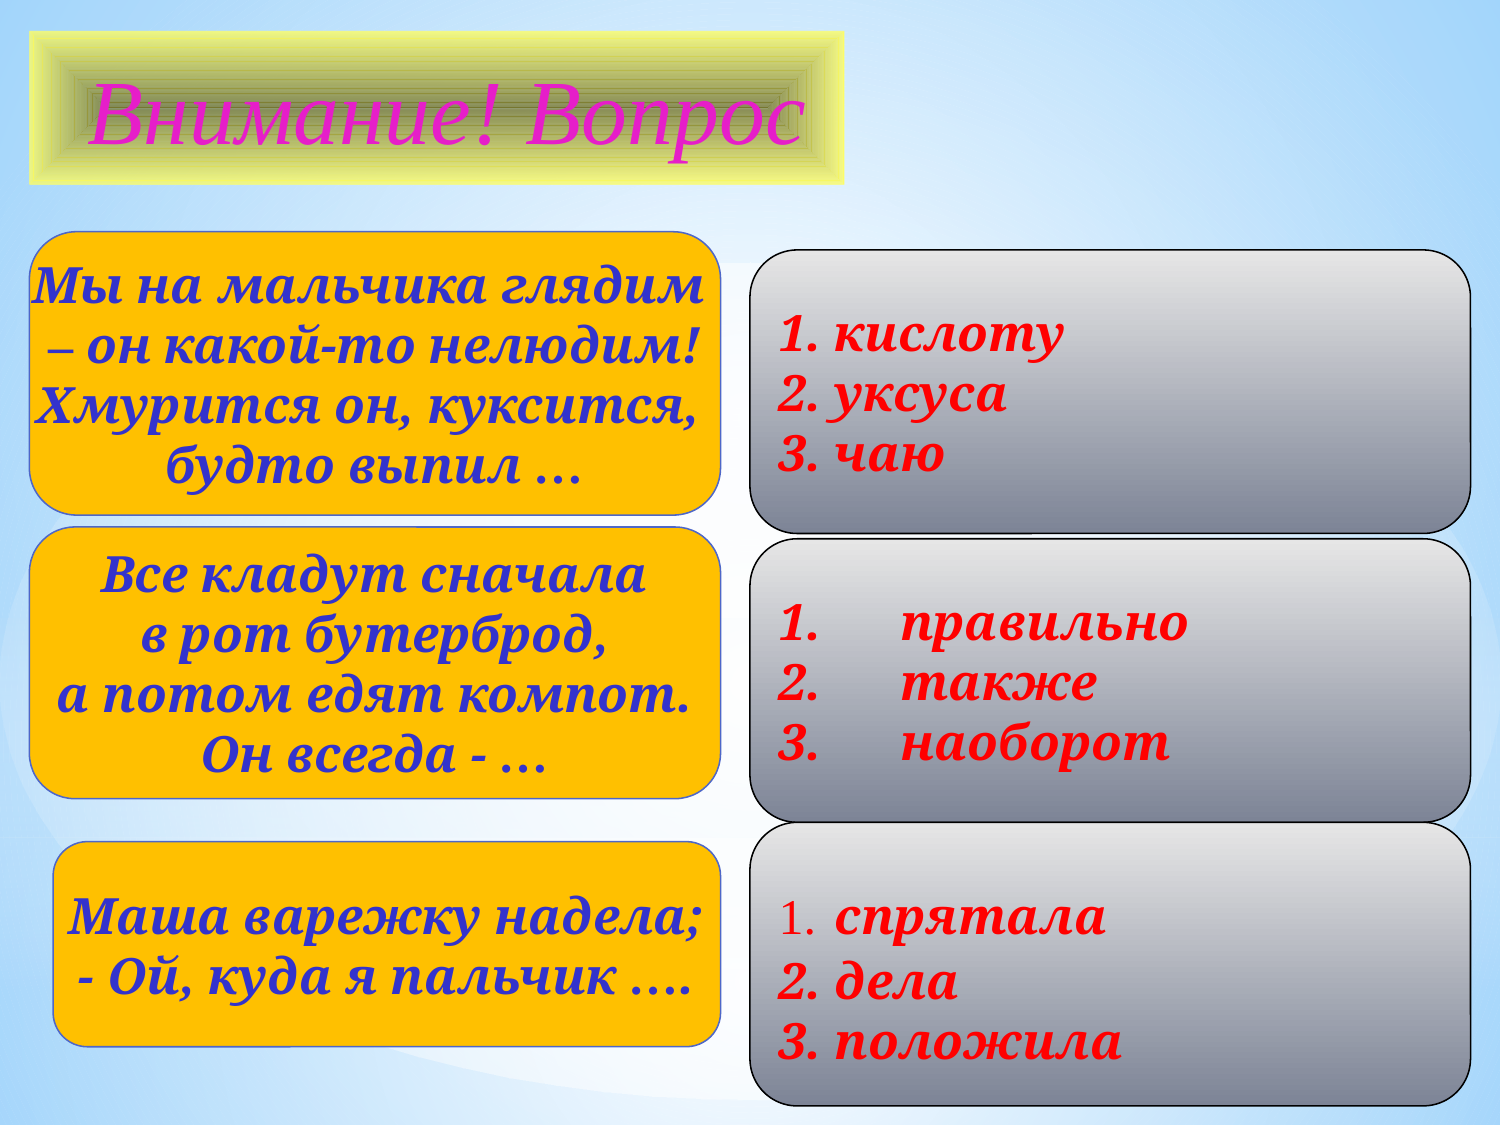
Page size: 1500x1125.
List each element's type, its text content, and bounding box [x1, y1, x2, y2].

text_box правильно также наоборот [749, 538, 1471, 822]
text_box 1. спрятала 2. дела 3. положила [749, 822, 1471, 1106]
text_box Все кладут сначала в рот бутерброд, а потом едят компот. Он всегда - … [29, 526, 721, 799]
text_box Маша варежку надела; - Ой, куда я пальчик …. [53, 841, 721, 1047]
text_box 1. кислоту 2. уксуса 3. чаю [749, 249, 1471, 534]
text_box Мы на мальчика глядим – он какой-то нелюдим! Хмурится он, куксится, будто выпил … [29, 231, 721, 516]
text_box Внимание! Вопрос [29, 30, 845, 185]
